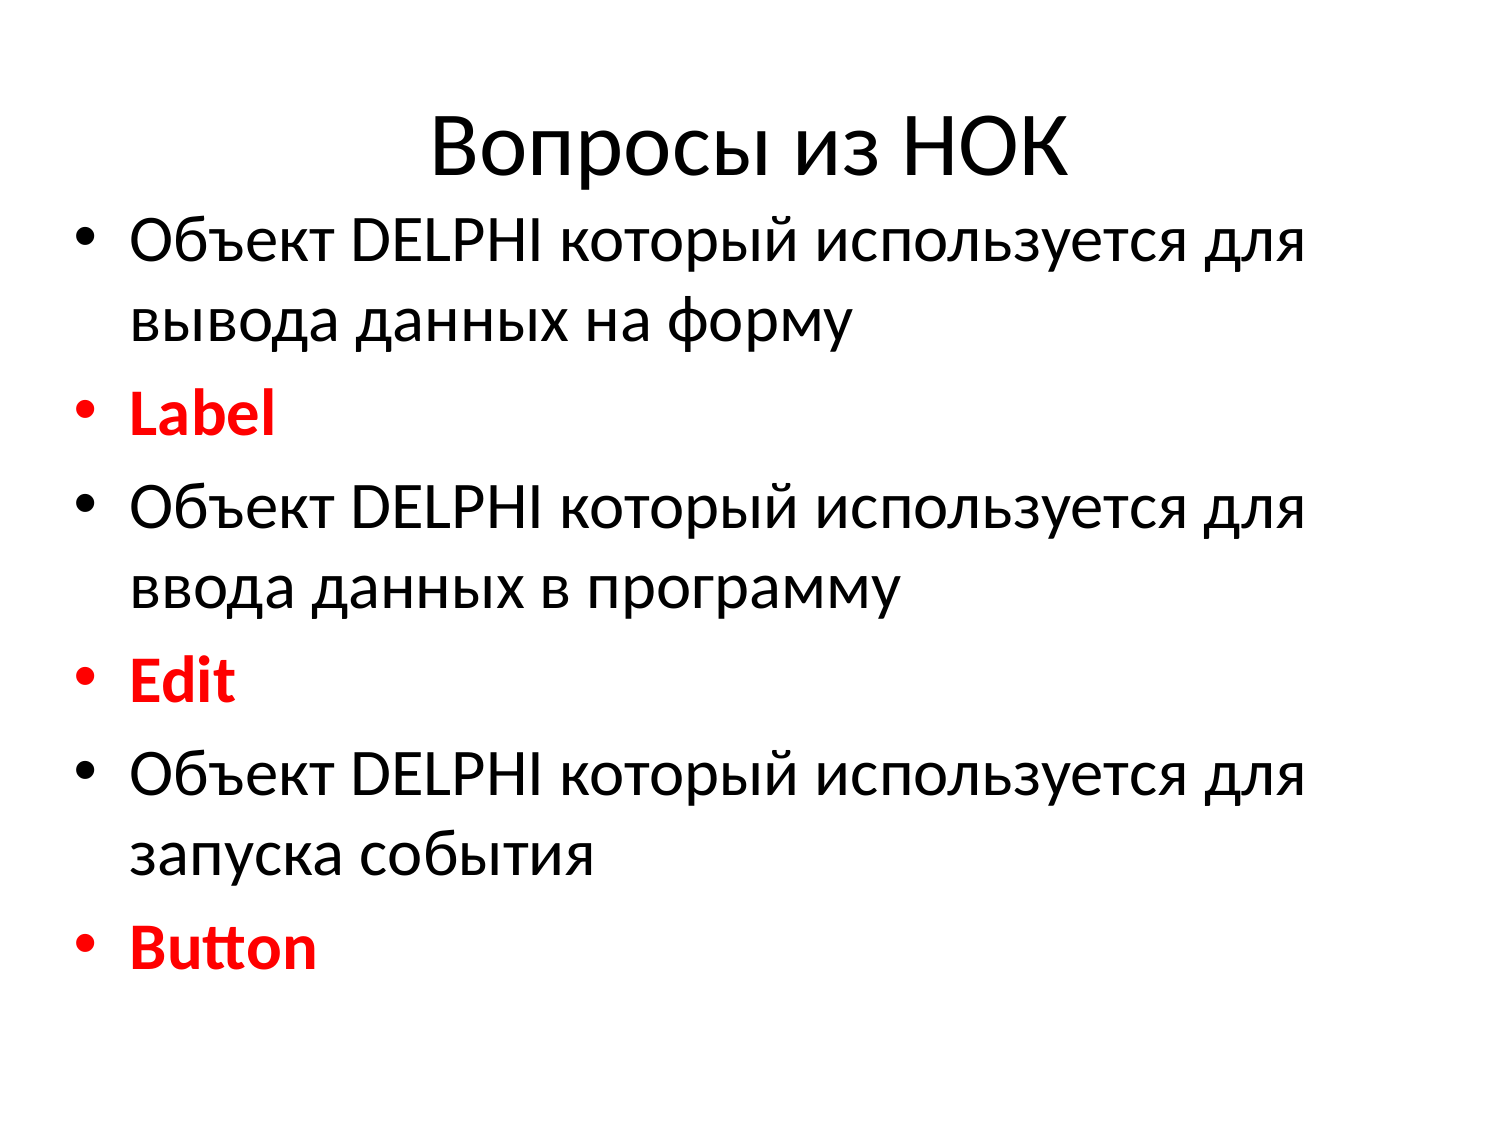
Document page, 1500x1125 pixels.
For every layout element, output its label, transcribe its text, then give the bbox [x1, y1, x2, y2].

list Объект DELPHI который используется для вывода данных на форму Label Объект DELPHI который используется для ввода данных в программу Edit Объект DELPHI который используется для запуска события Button [58, 187, 1430, 1067]
title Вопросы из НОК [75, 45, 1425, 187]
